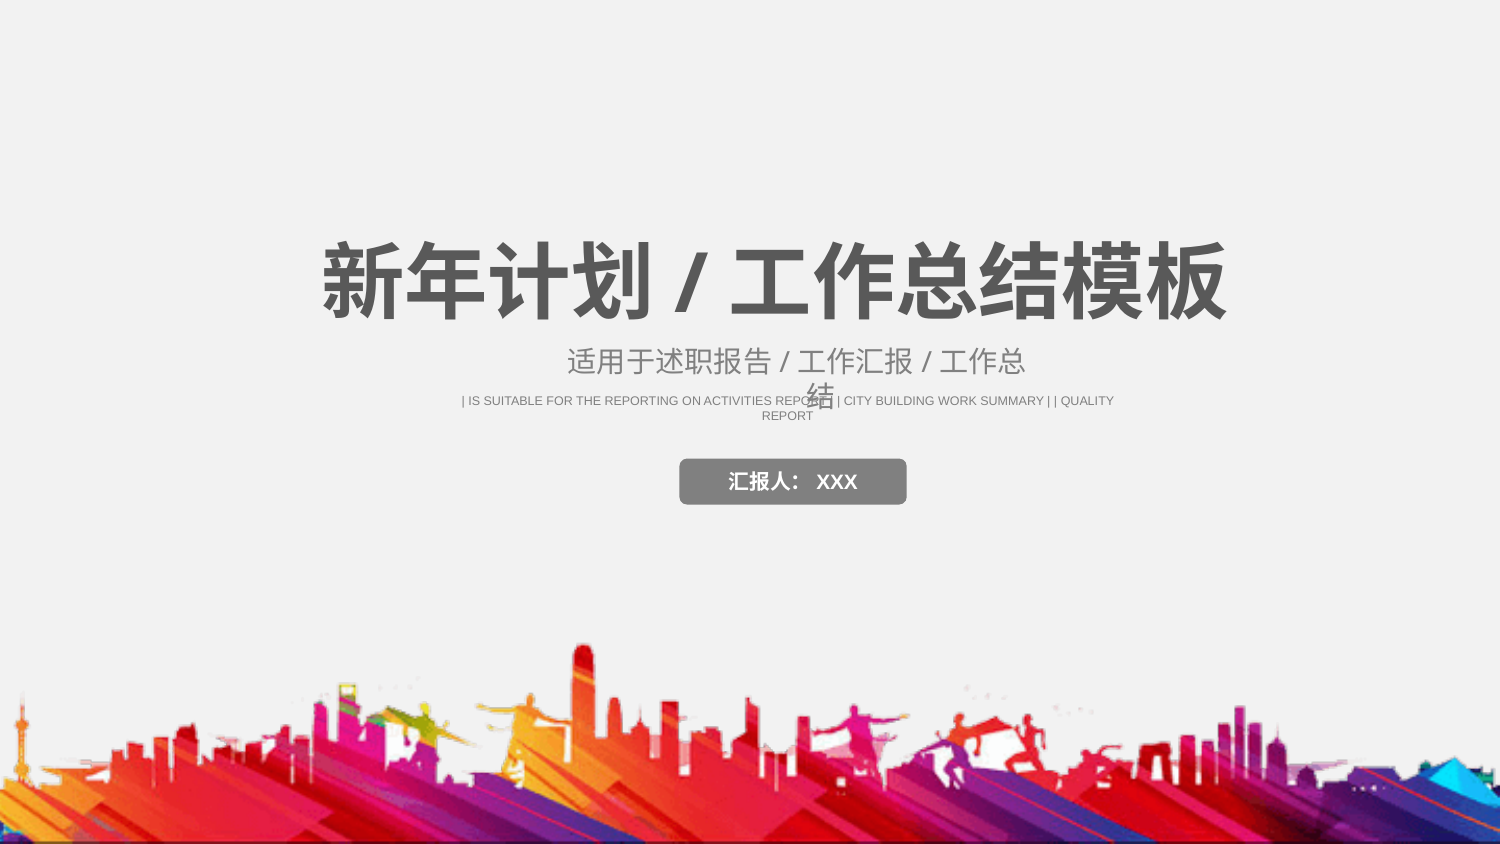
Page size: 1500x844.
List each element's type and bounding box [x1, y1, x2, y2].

picture [0, 0, 1500, 844]
text_box [679, 458, 907, 505]
